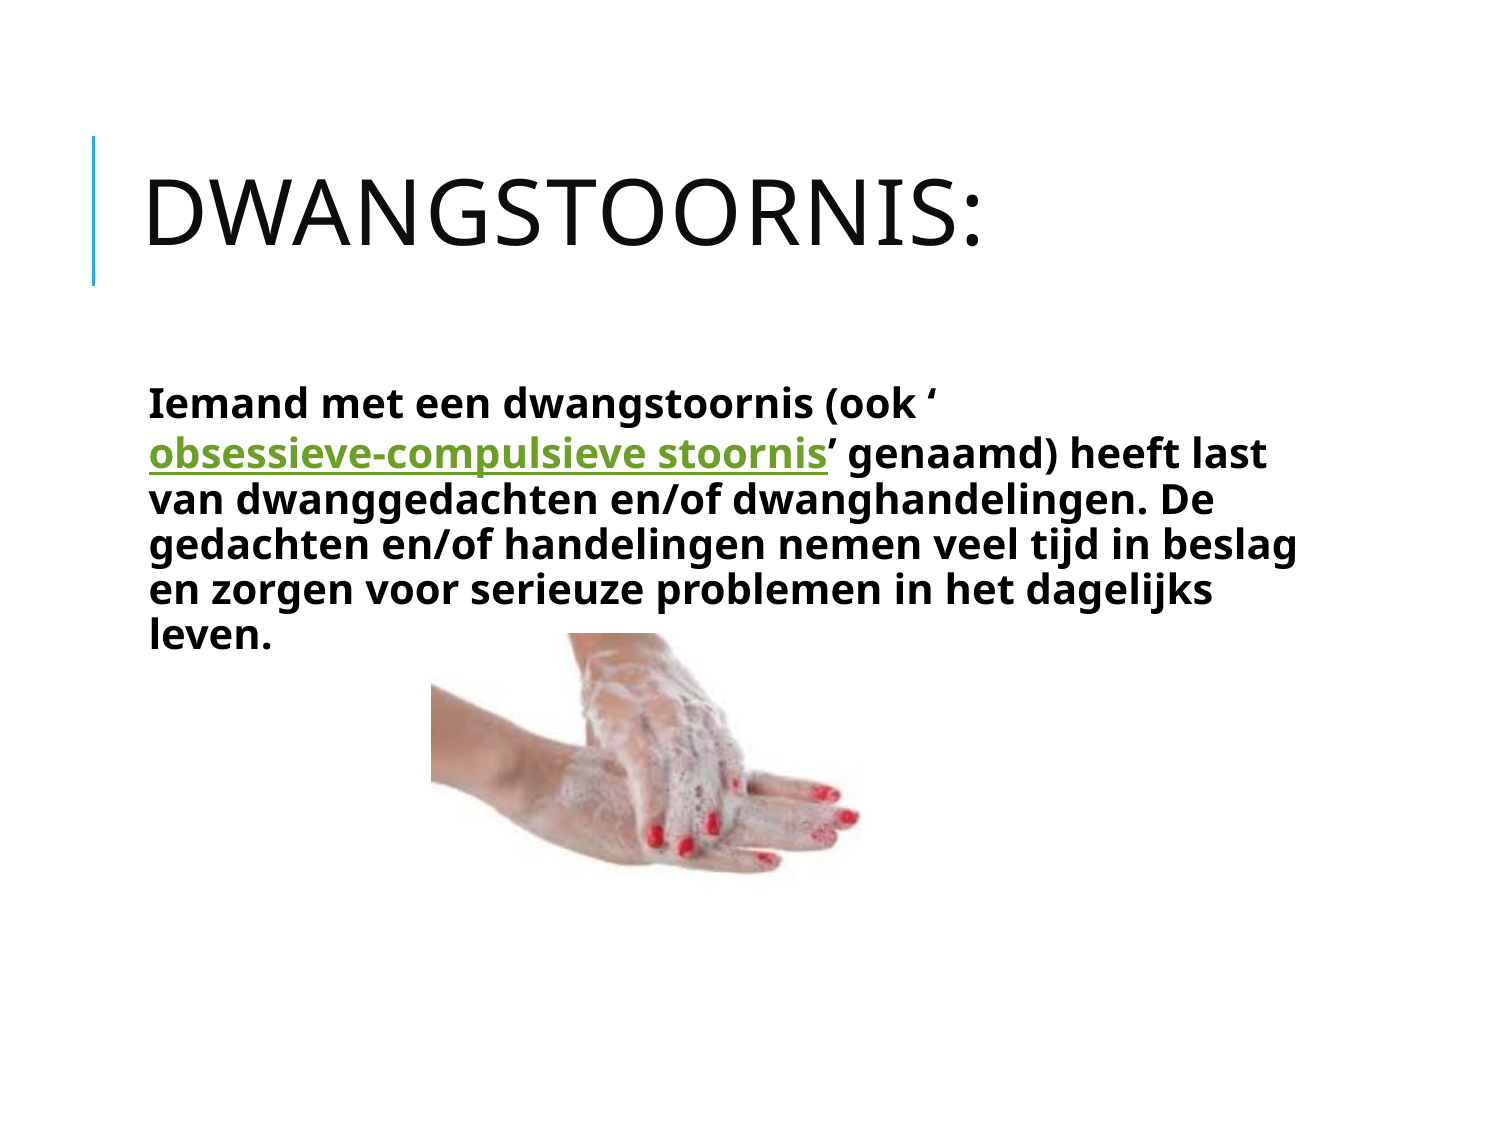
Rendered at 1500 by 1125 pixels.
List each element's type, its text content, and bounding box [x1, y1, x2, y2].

list Iemand met een dwangstoornis (ook ‘obsessieve-compulsieve stoornis’ genaamd) heeft last van dwanggedachten en/of dwanghandelingen. De gedachten en/of handelingen nemen veel tijd in beslag en zorgen voor serieuze problemen in het dagelijks leven. [126, 375, 1322, 1035]
picture [430, 633, 930, 920]
title Dwangstoornis: [126, 96, 1322, 342]
